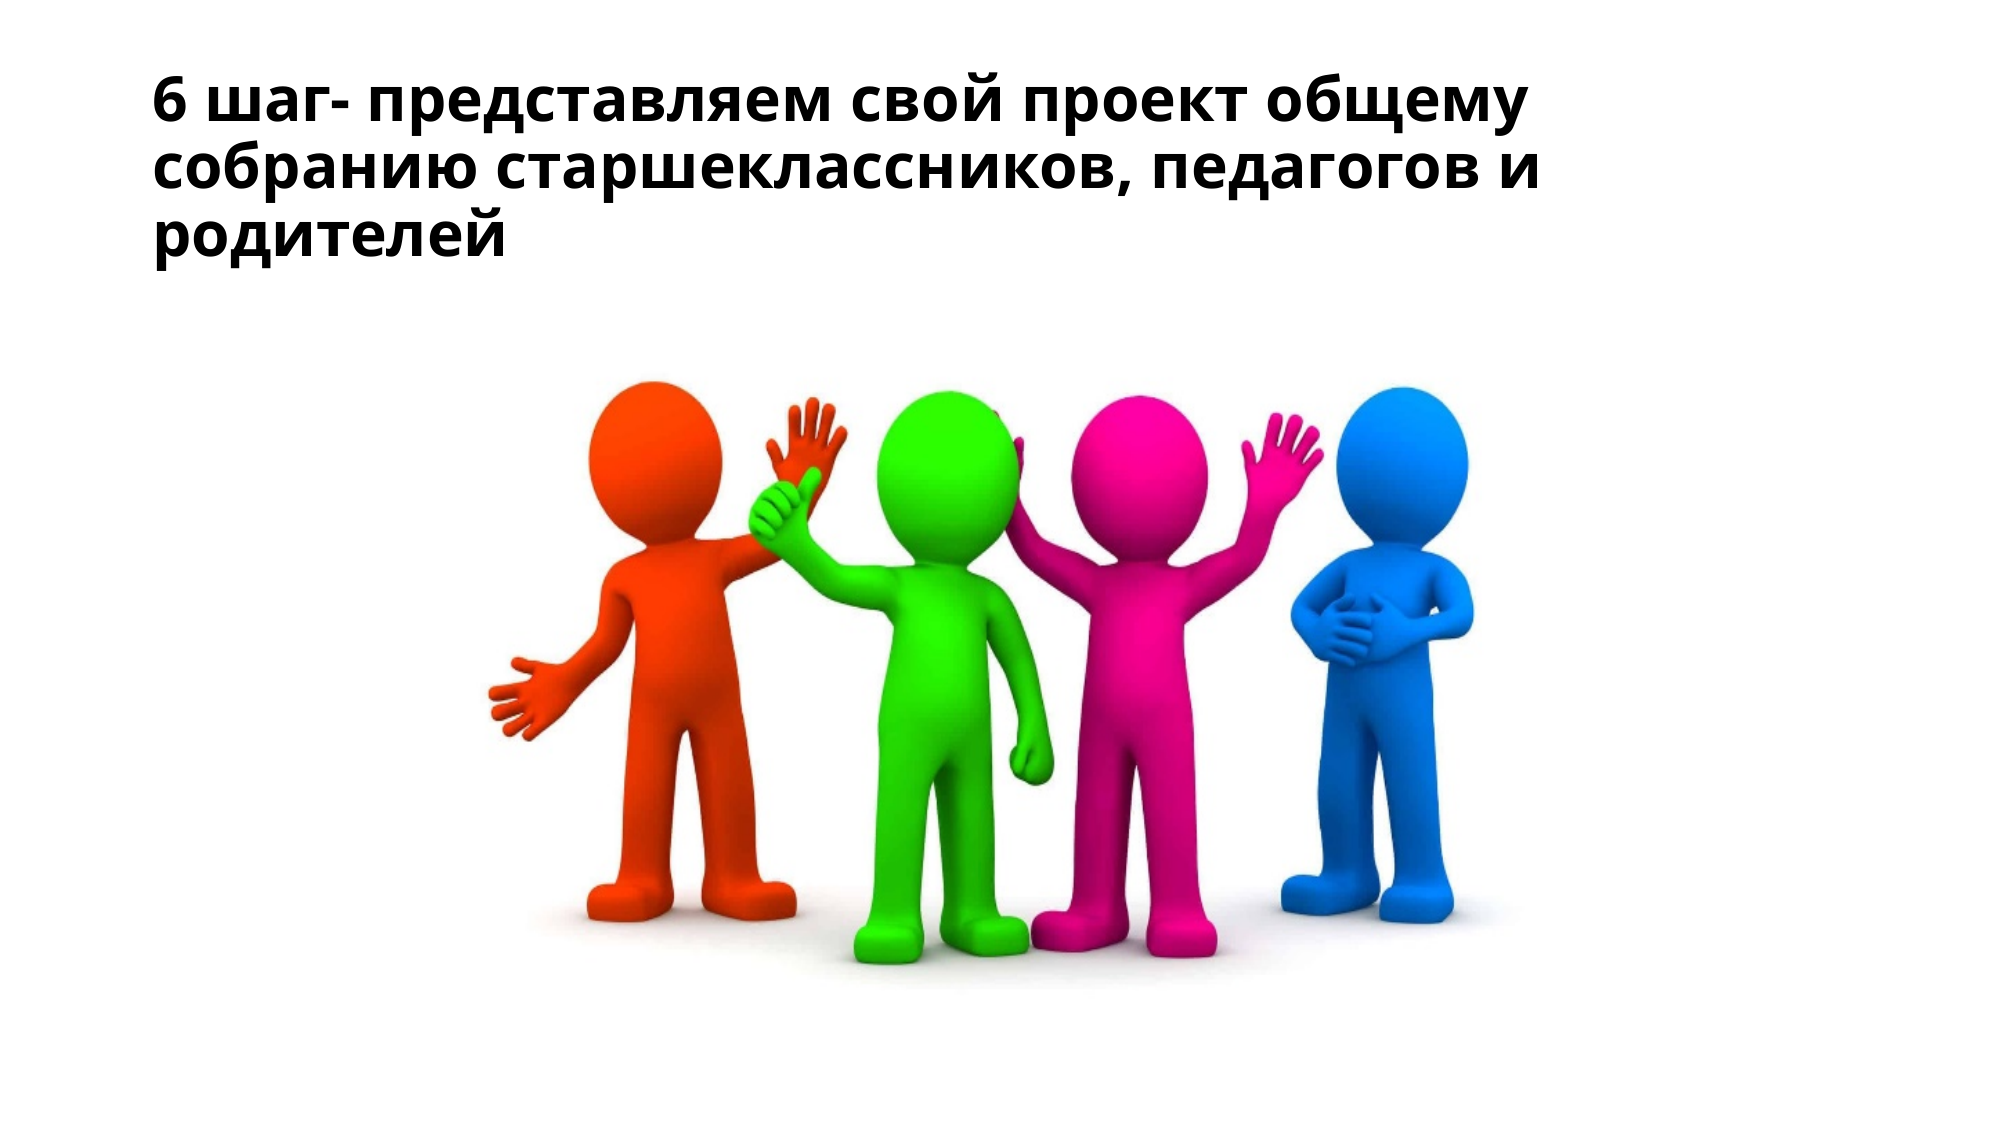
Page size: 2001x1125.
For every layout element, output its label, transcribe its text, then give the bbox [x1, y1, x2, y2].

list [464, 277, 1544, 1021]
title 6 шаг- представляем свой проект общему собранию старшеклассников, педагогов и родителей [137, 59, 1863, 278]
